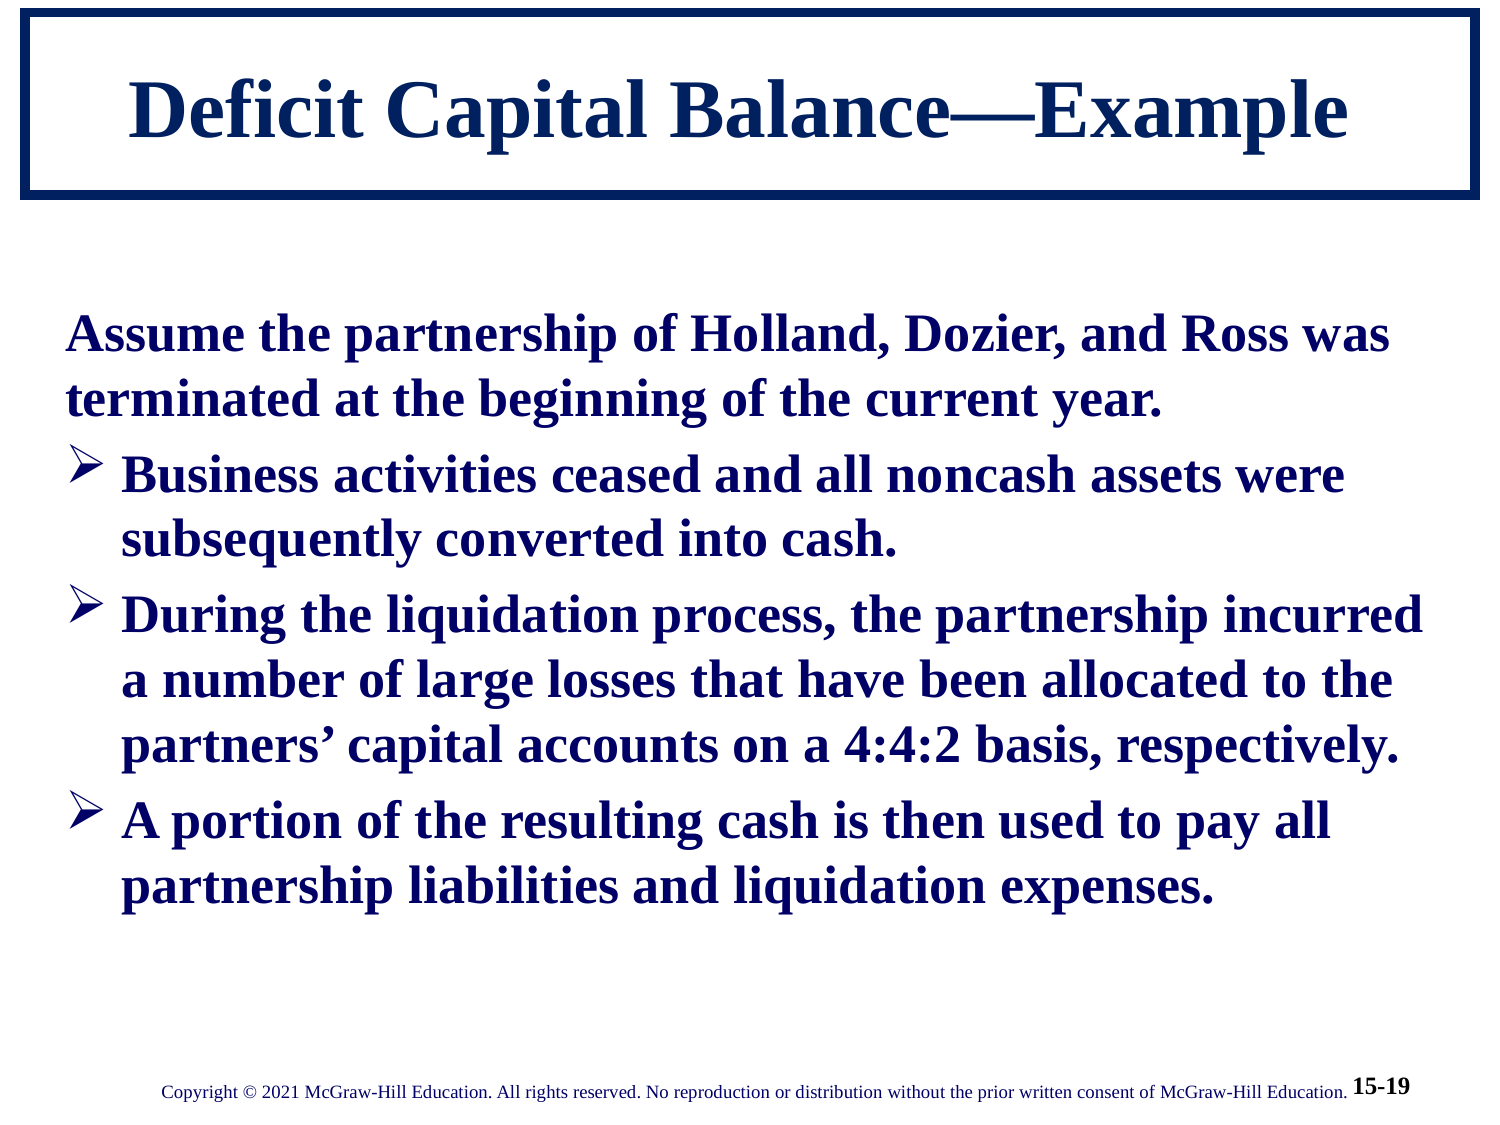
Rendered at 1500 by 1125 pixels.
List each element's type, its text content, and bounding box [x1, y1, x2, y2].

text_box Copyright © 2021 McGraw-Hill Education. All rights reserved. No reproduction or distribution without the prior written consent of McGraw-Hill Education. [81, 1072, 1429, 1110]
list Assume the partnership of Holland, Dozier, and Ross was terminated at the beginning of the current year. Business activities ceased and all noncash assets were subsequently converted into cash. During the liquidation process, the partnership incurred a number of large losses that have been allocated to the partners’ capital accounts on a 4:4:2 basis, respectively. A portion of the resulting cash is then used to pay all partnership liabilities and liquidation expenses. [49, 289, 1451, 951]
title Deficit Capital Balance—Example [20, 8, 1480, 200]
